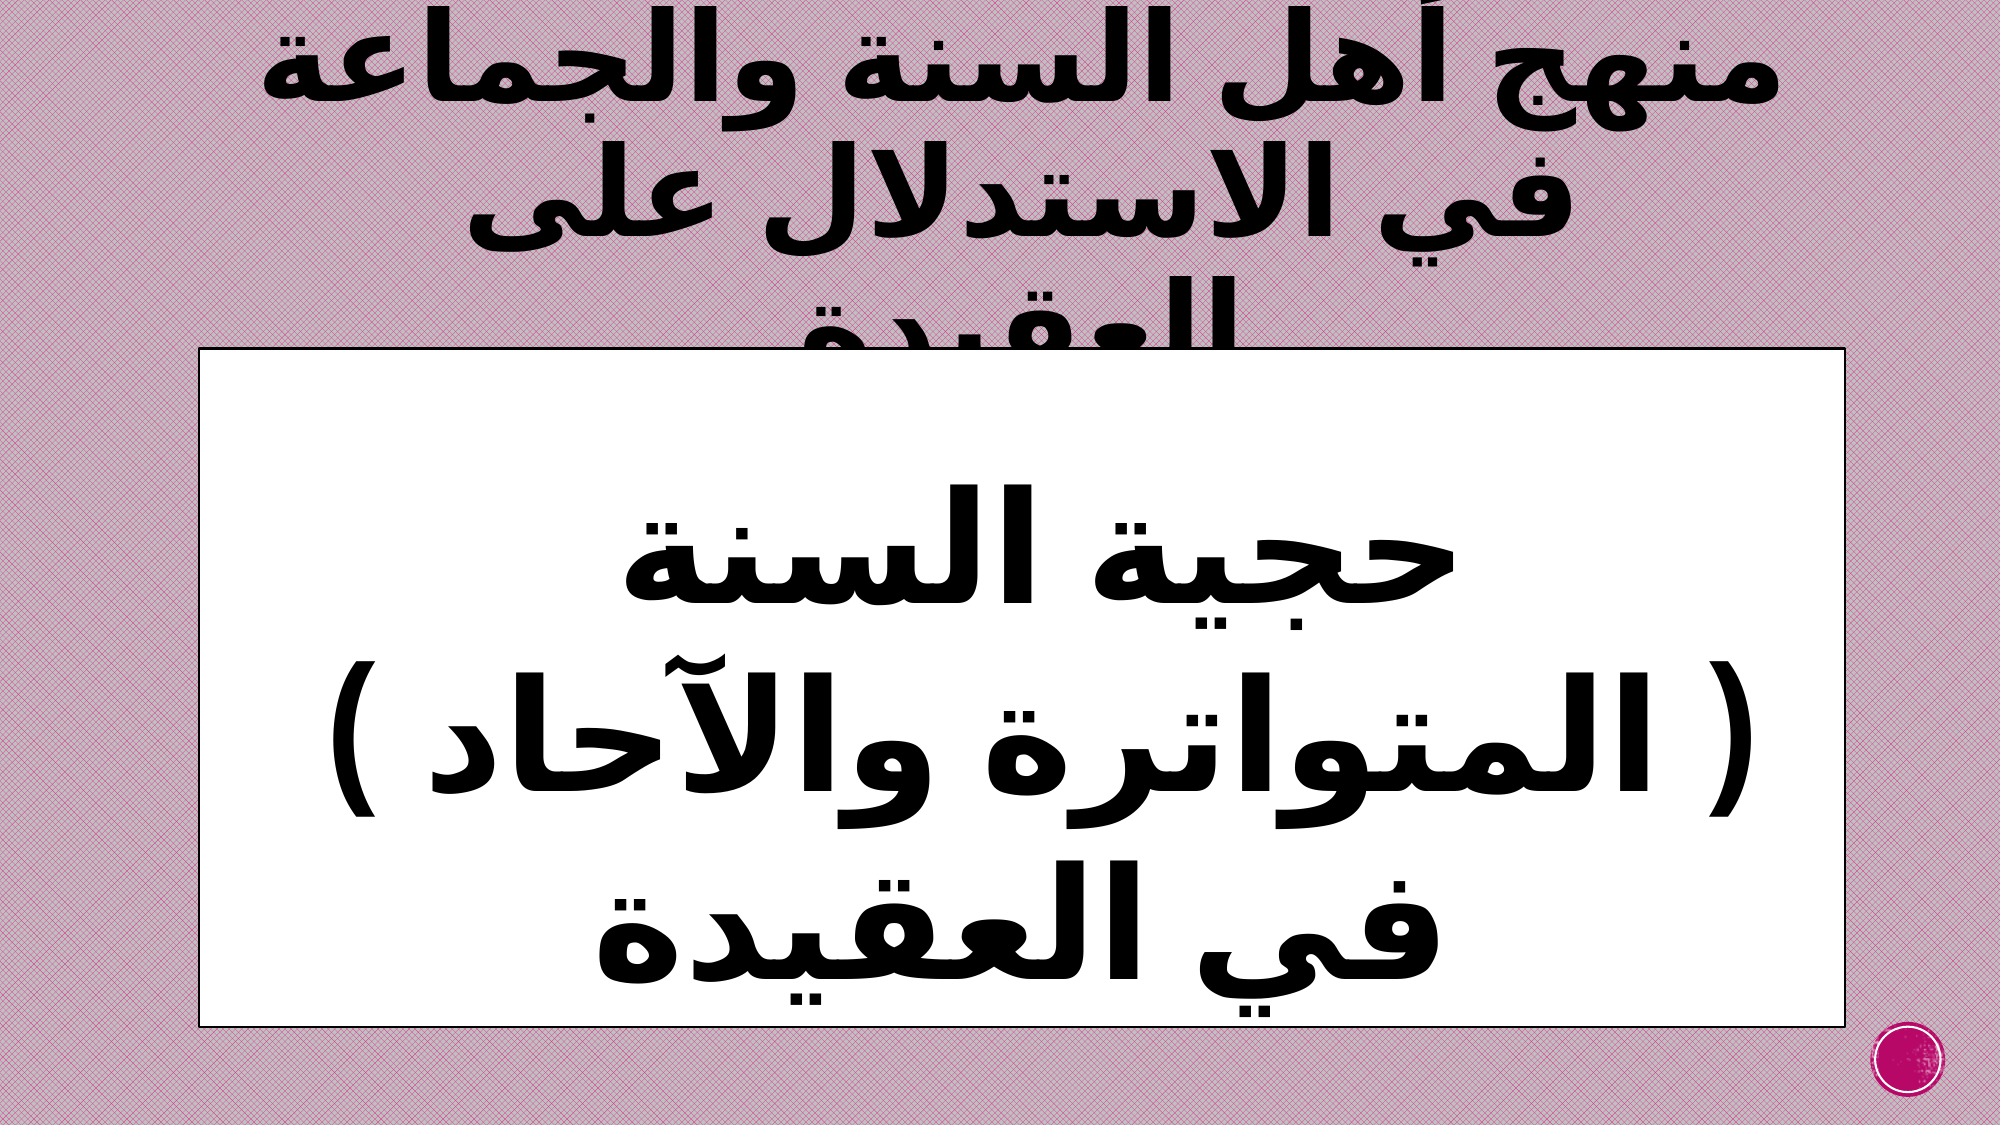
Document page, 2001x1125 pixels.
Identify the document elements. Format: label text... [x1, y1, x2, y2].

list حجية السنة ( المتواترة والآحاد ) في العقيدة [198, 347, 1846, 1028]
title منهج أهل السنة والجماعة في الاستدلال على العقيدة [232, 44, 1813, 347]
